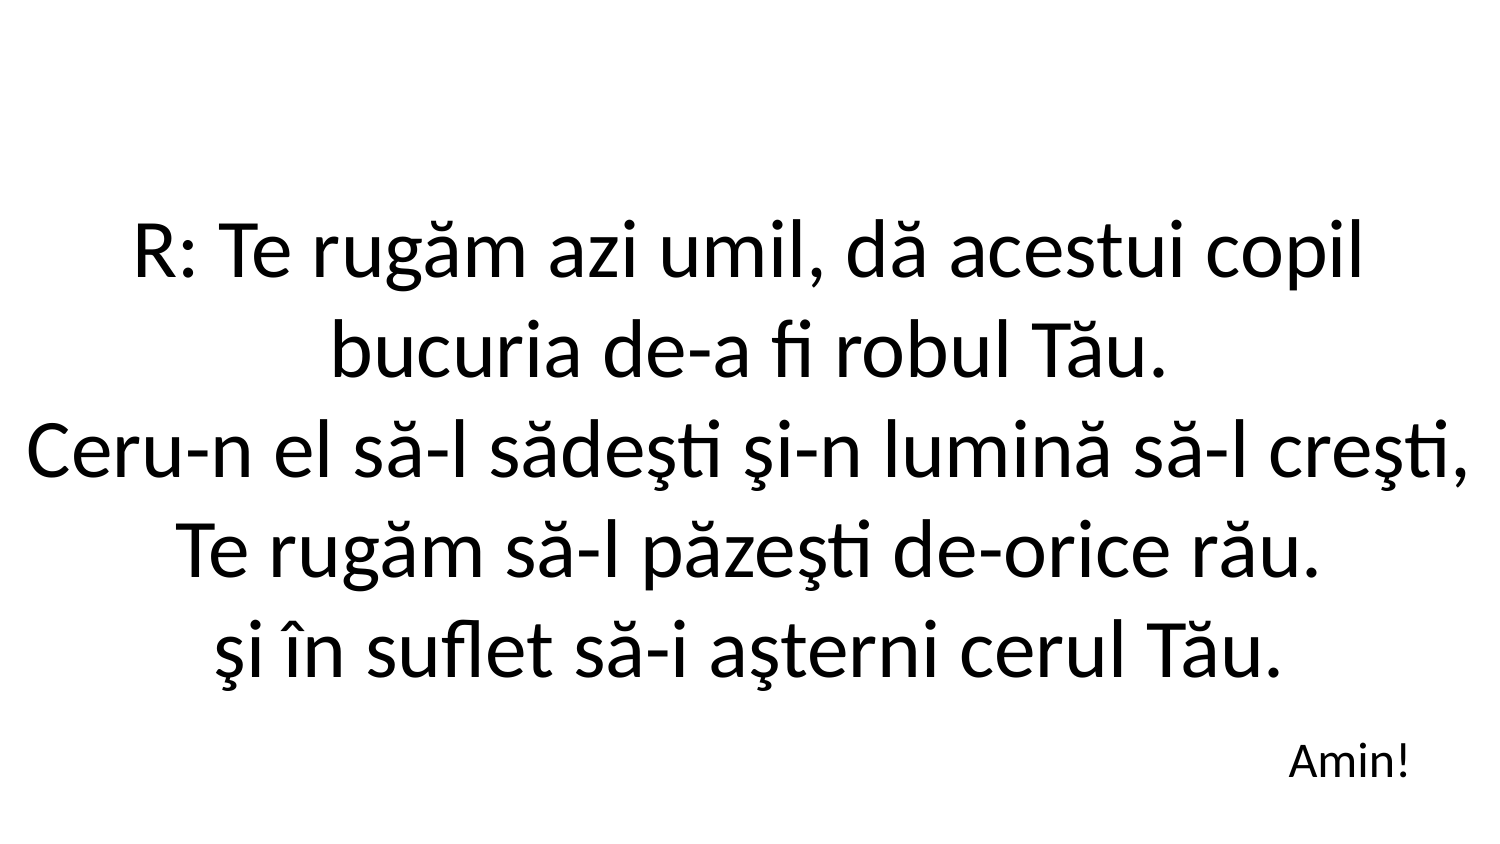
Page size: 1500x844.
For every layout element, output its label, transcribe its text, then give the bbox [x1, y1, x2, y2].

text_box R: Te rugăm azi umil, dă acestui copil bucuria de-a fi robul Tău. Ceru-n el să-l sădeşti şi-n lumină să-l creşti, Te rugăm să-l păzeşti de-orice rău. şi în suflet să-i aşterni cerul Tău. [12, 142, 1488, 702]
text_box Amin! [1273, 674, 1427, 795]
